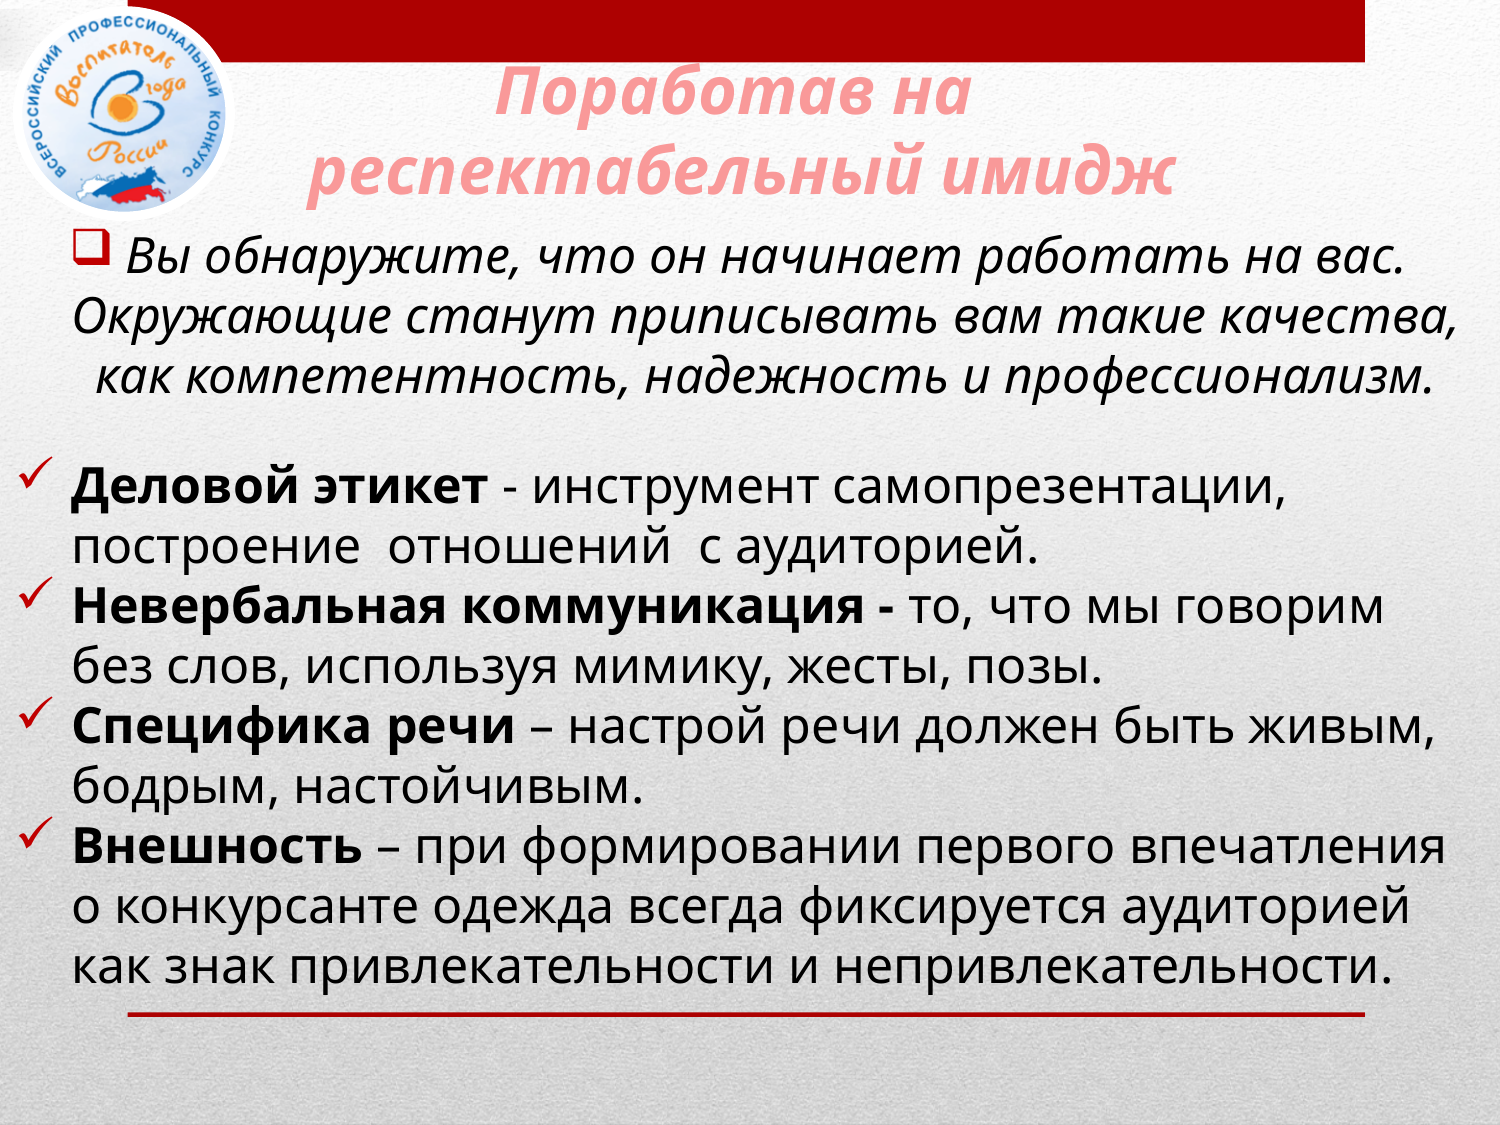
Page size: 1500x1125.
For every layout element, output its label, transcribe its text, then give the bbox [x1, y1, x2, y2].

text_box Поработав на респектабельный имидж [0, 0, 1493, 216]
text_box Вы обнаружите, что он начинает работать на вас. Окружающие станут приписывать вам такие качества, как компетентность, надежность и профессионализм. Деловой этикет - инструмент самопрезентации, построение отношений с аудиторией. Невербальная коммуникация - то, что мы говорим без слов, используя мимику, жесты, позы. Специфика речи – настрой речи должен быть живым, бодрым, настойчивым. Внешность – при формировании первого впечатления о конкурсанте одежда всегда фиксируется аудиторией как знак привлекательности и непривлекательности. [0, 216, 1477, 1002]
picture [16, 10, 231, 218]
